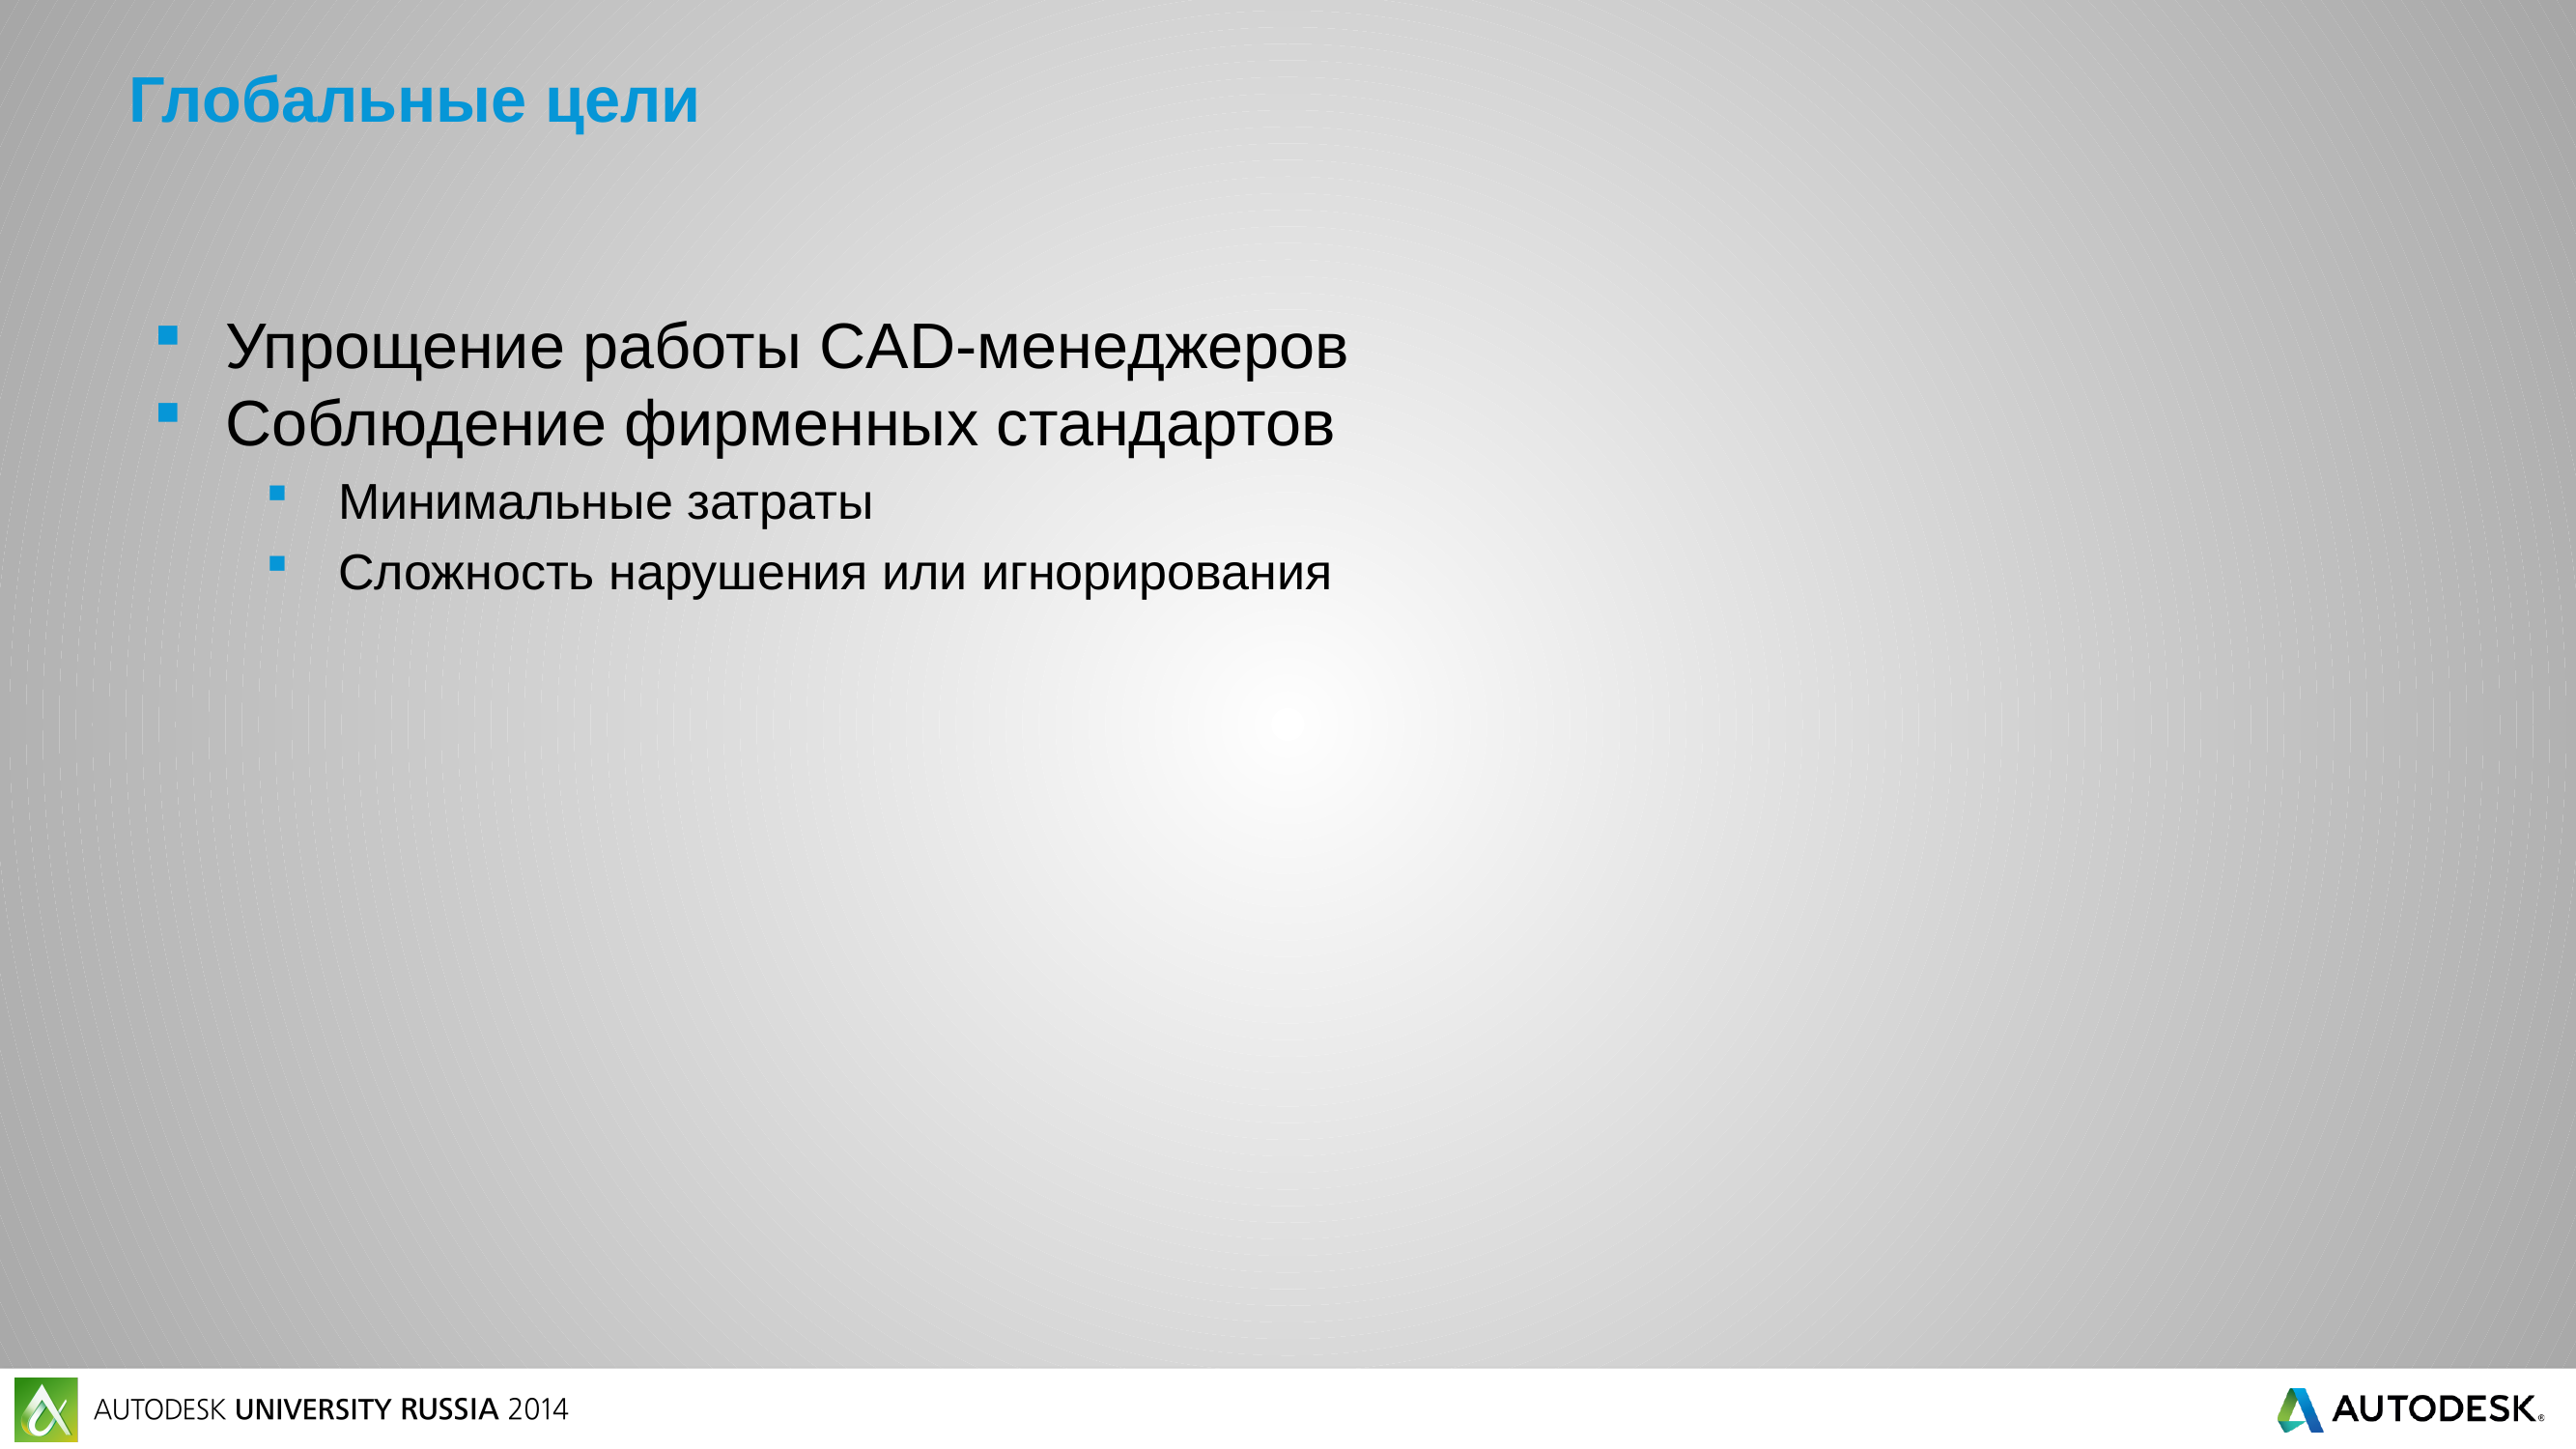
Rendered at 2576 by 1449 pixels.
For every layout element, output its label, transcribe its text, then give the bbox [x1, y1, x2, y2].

title Глобальные цели [128, 58, 2448, 299]
list Упрощение работы CAD-менеджеров Соблюдение фирменных стандартов Минимальные затраты Сложность нарушения или игнорирования [128, 304, 2448, 1312]
picture [14, 1378, 569, 1442]
picture [2276, 1386, 2545, 1434]
